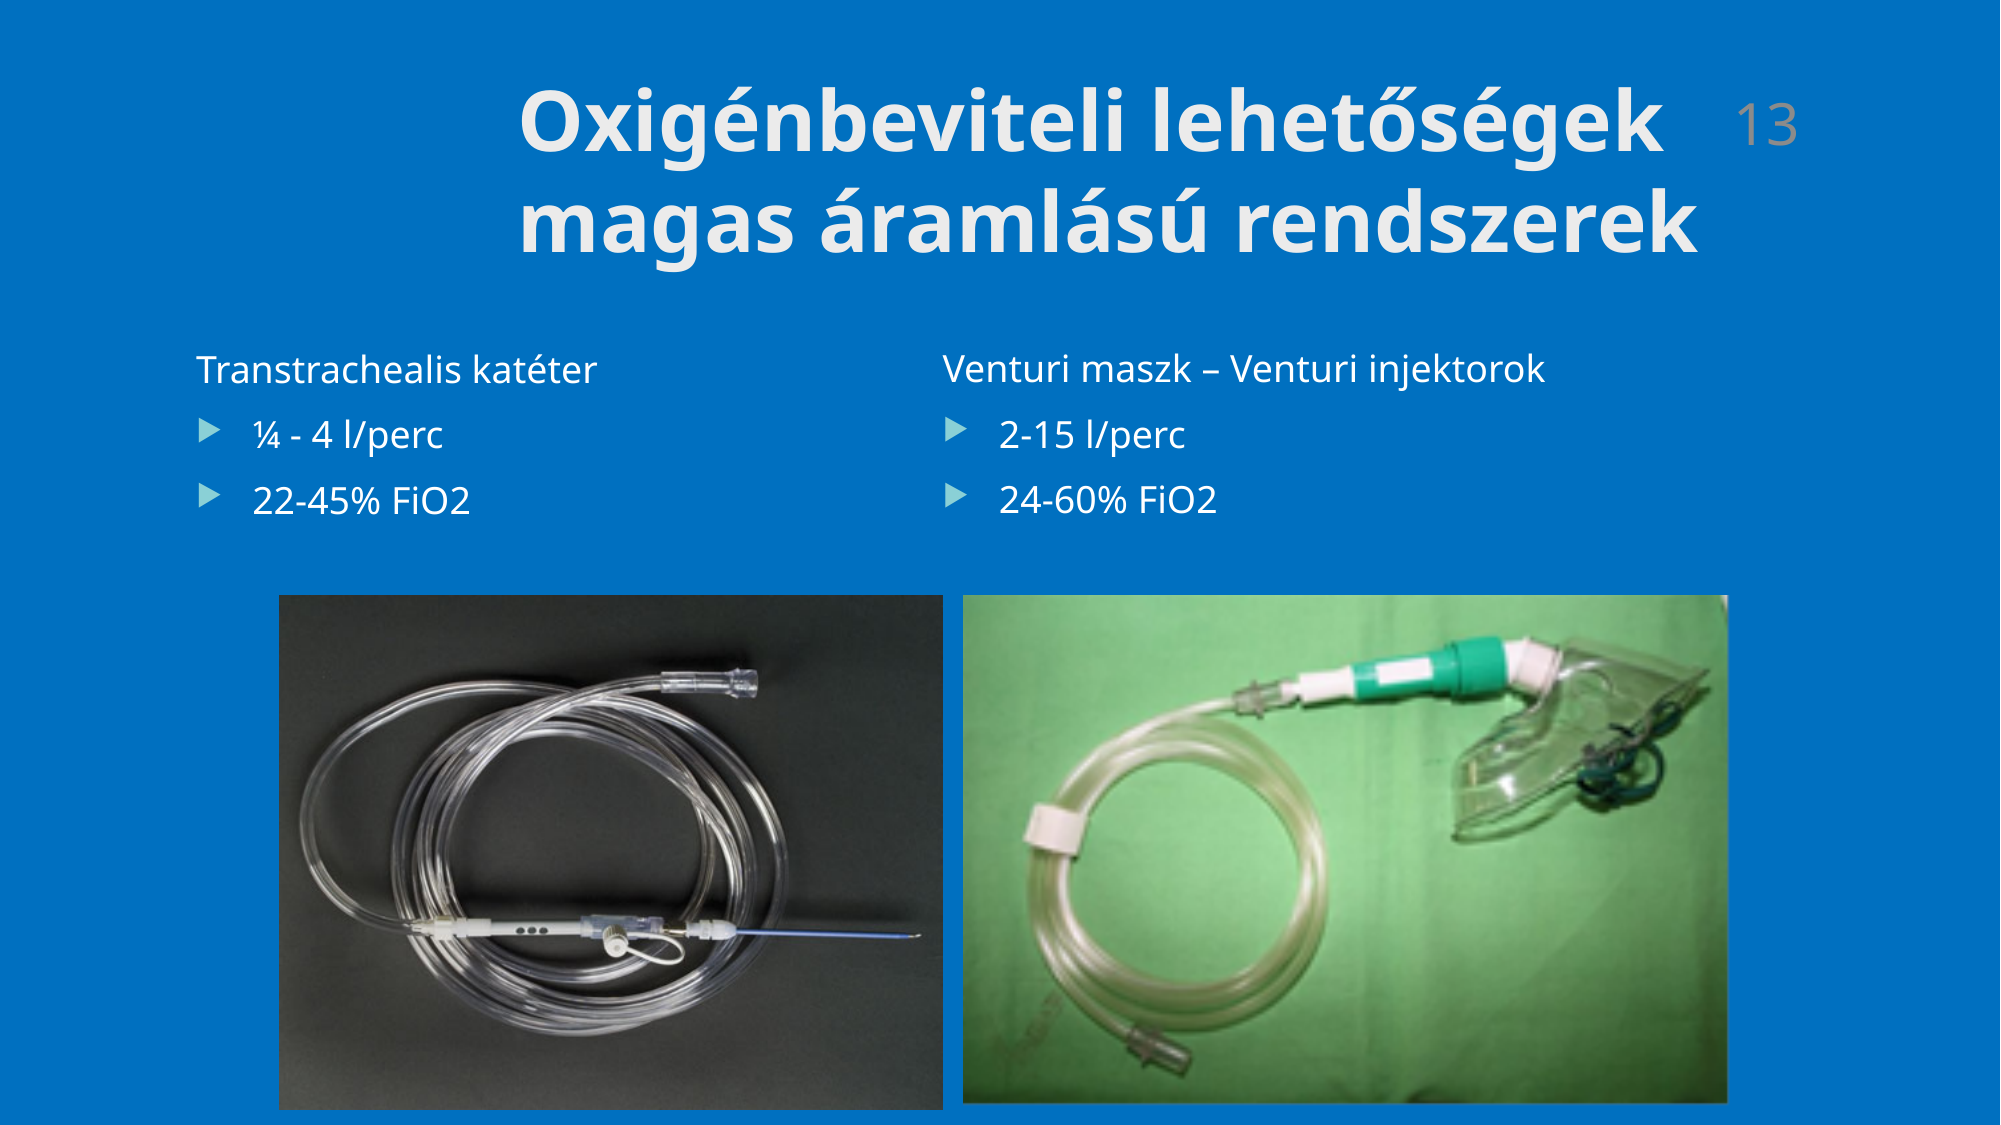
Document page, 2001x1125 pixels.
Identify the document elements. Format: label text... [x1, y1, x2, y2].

list Transtrachealis katéter ¼ - 4 l/perc 22-45% FiO2 [181, 338, 903, 1027]
list Venturi maszk – Venturi injektorok 2-15 l/perc 24-60% FiO2 [927, 337, 1649, 1027]
picture [962, 594, 1733, 1110]
picture [279, 594, 943, 1110]
slide_number 13 [1698, 48, 1836, 175]
title Oxigénbeviteli lehetőségek magas áramlású rendszerek [502, 59, 1863, 278]
